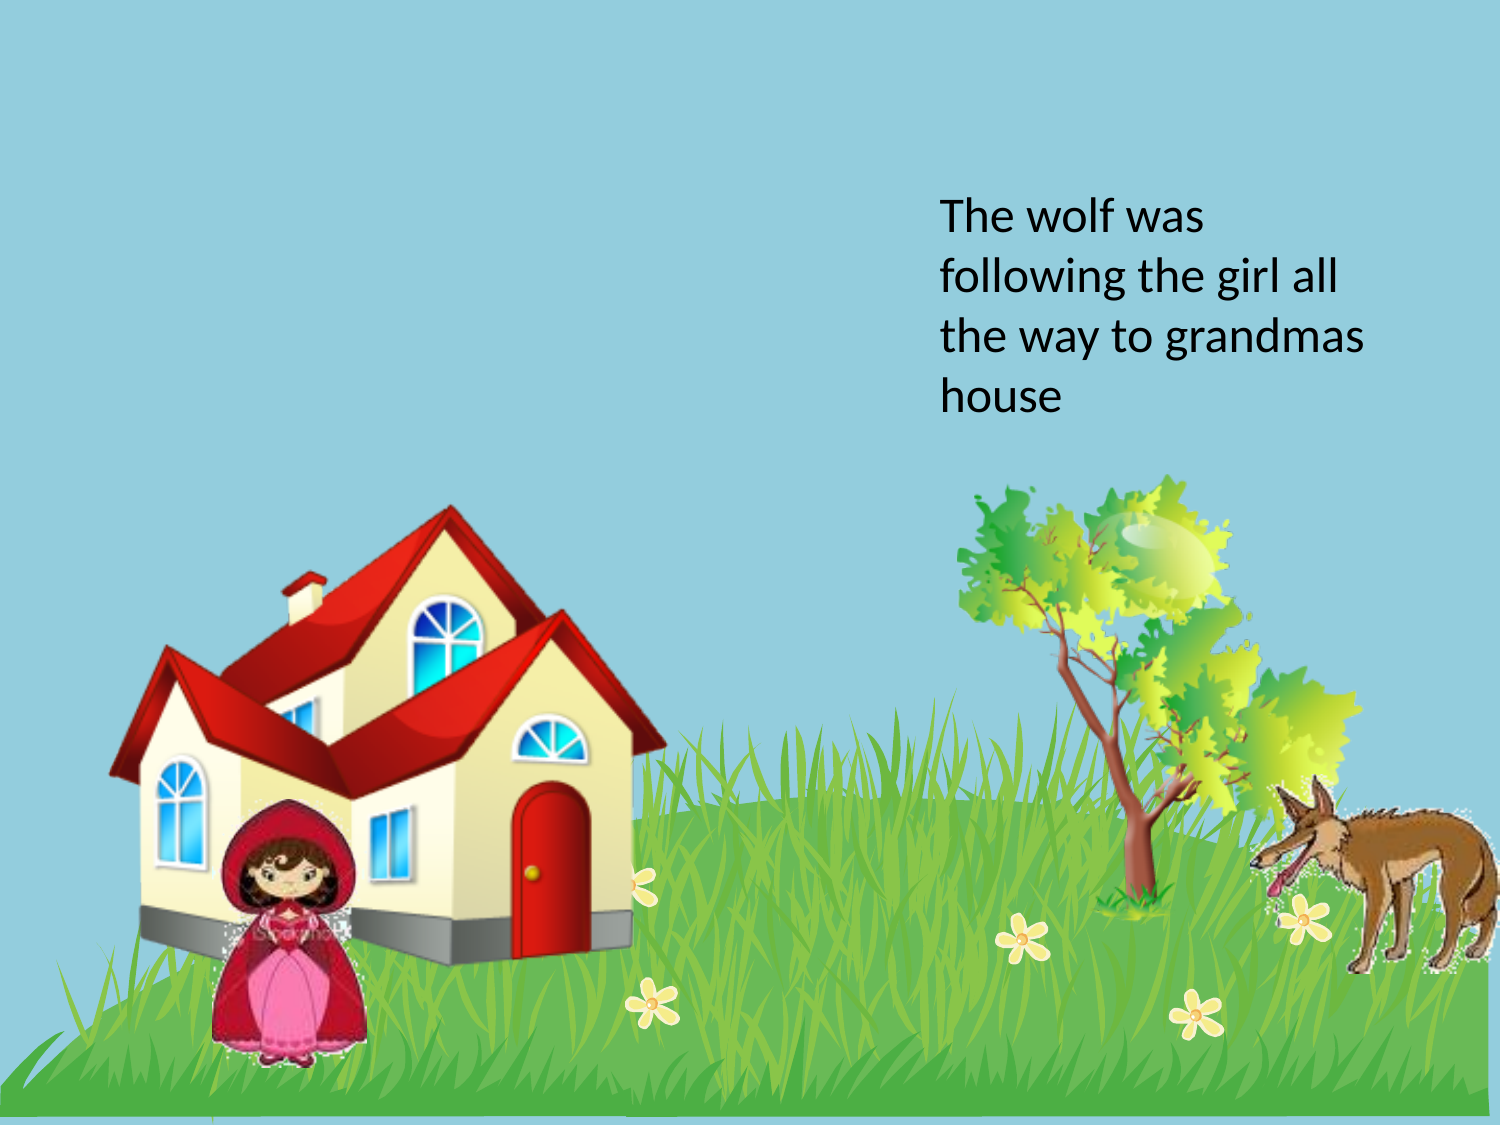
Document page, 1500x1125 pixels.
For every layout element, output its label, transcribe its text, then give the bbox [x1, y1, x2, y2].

text_box The wolf was following the girl all the way to grandmas house [924, 174, 1388, 430]
picture [0, 424, 1500, 1125]
